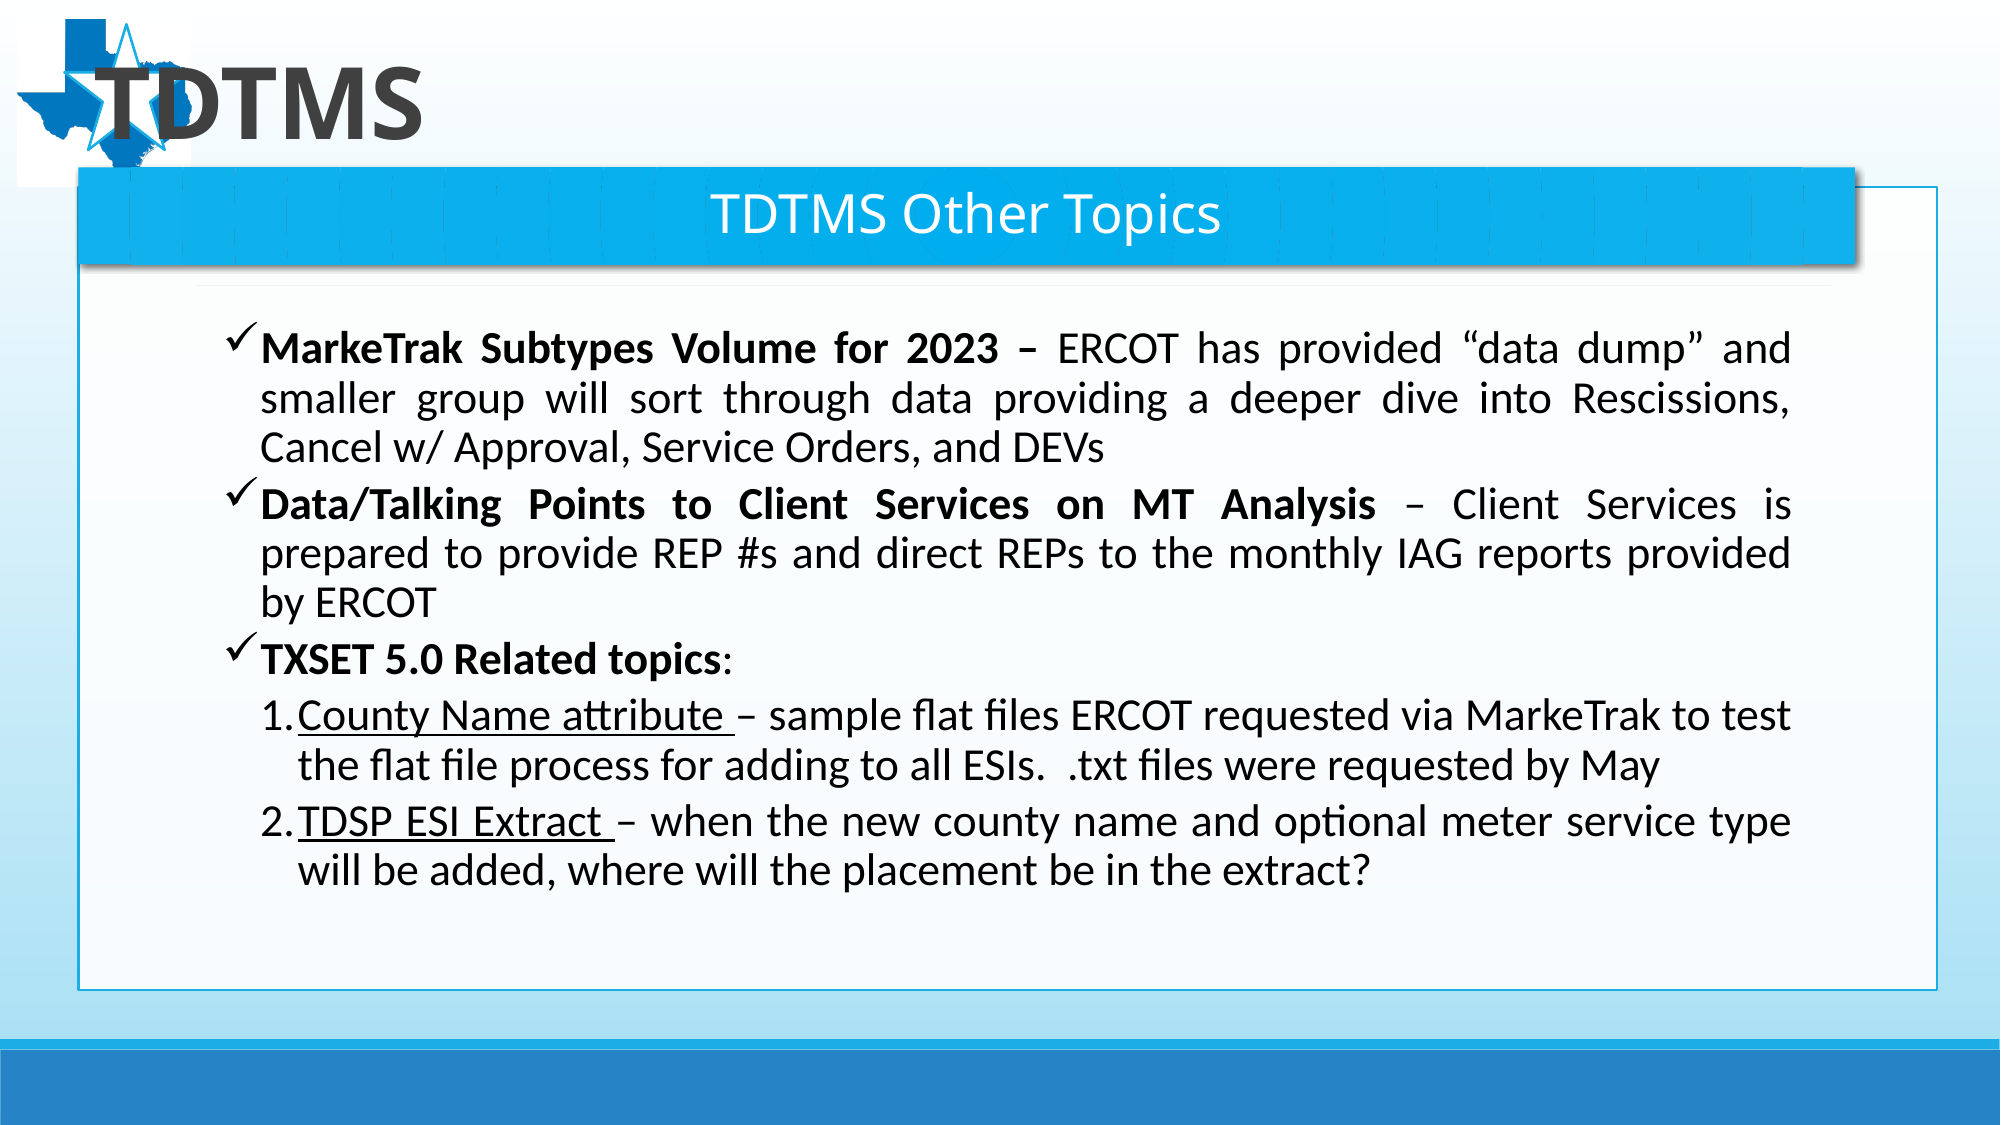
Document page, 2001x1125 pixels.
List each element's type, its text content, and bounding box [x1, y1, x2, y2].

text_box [77, 166, 1938, 1059]
title TDTMS [199, 24, 1802, 163]
picture [16, 19, 192, 188]
